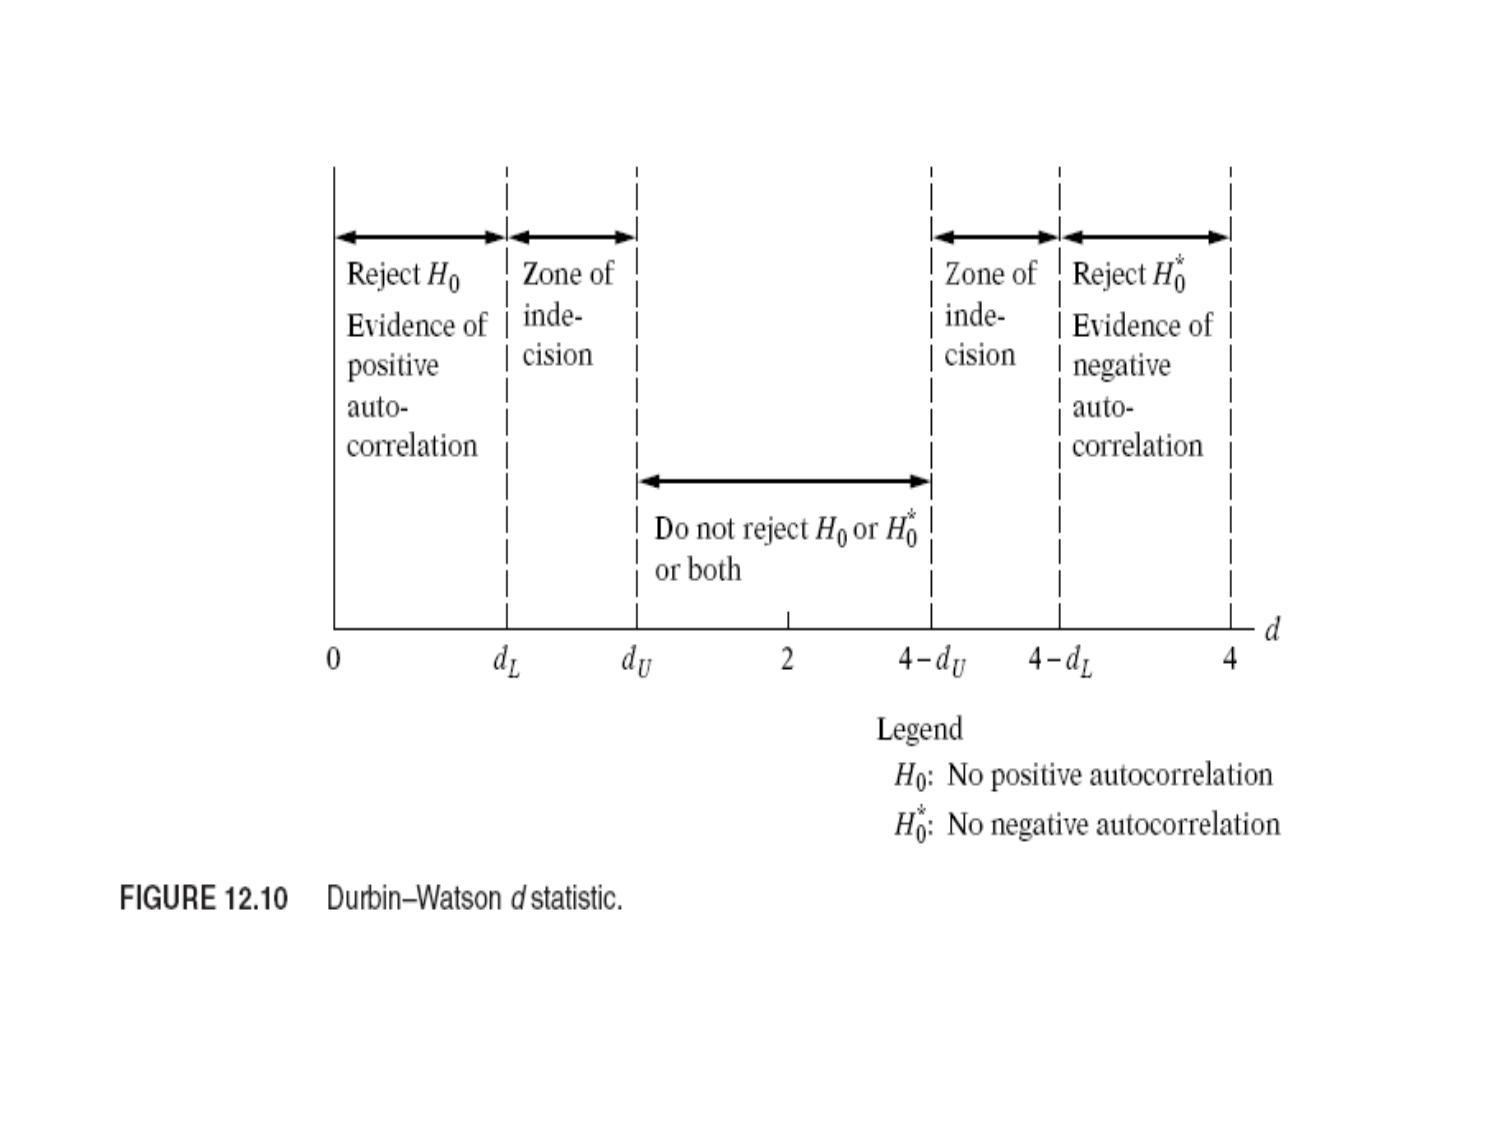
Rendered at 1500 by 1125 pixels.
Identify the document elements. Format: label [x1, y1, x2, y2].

list [105, 128, 1334, 941]
